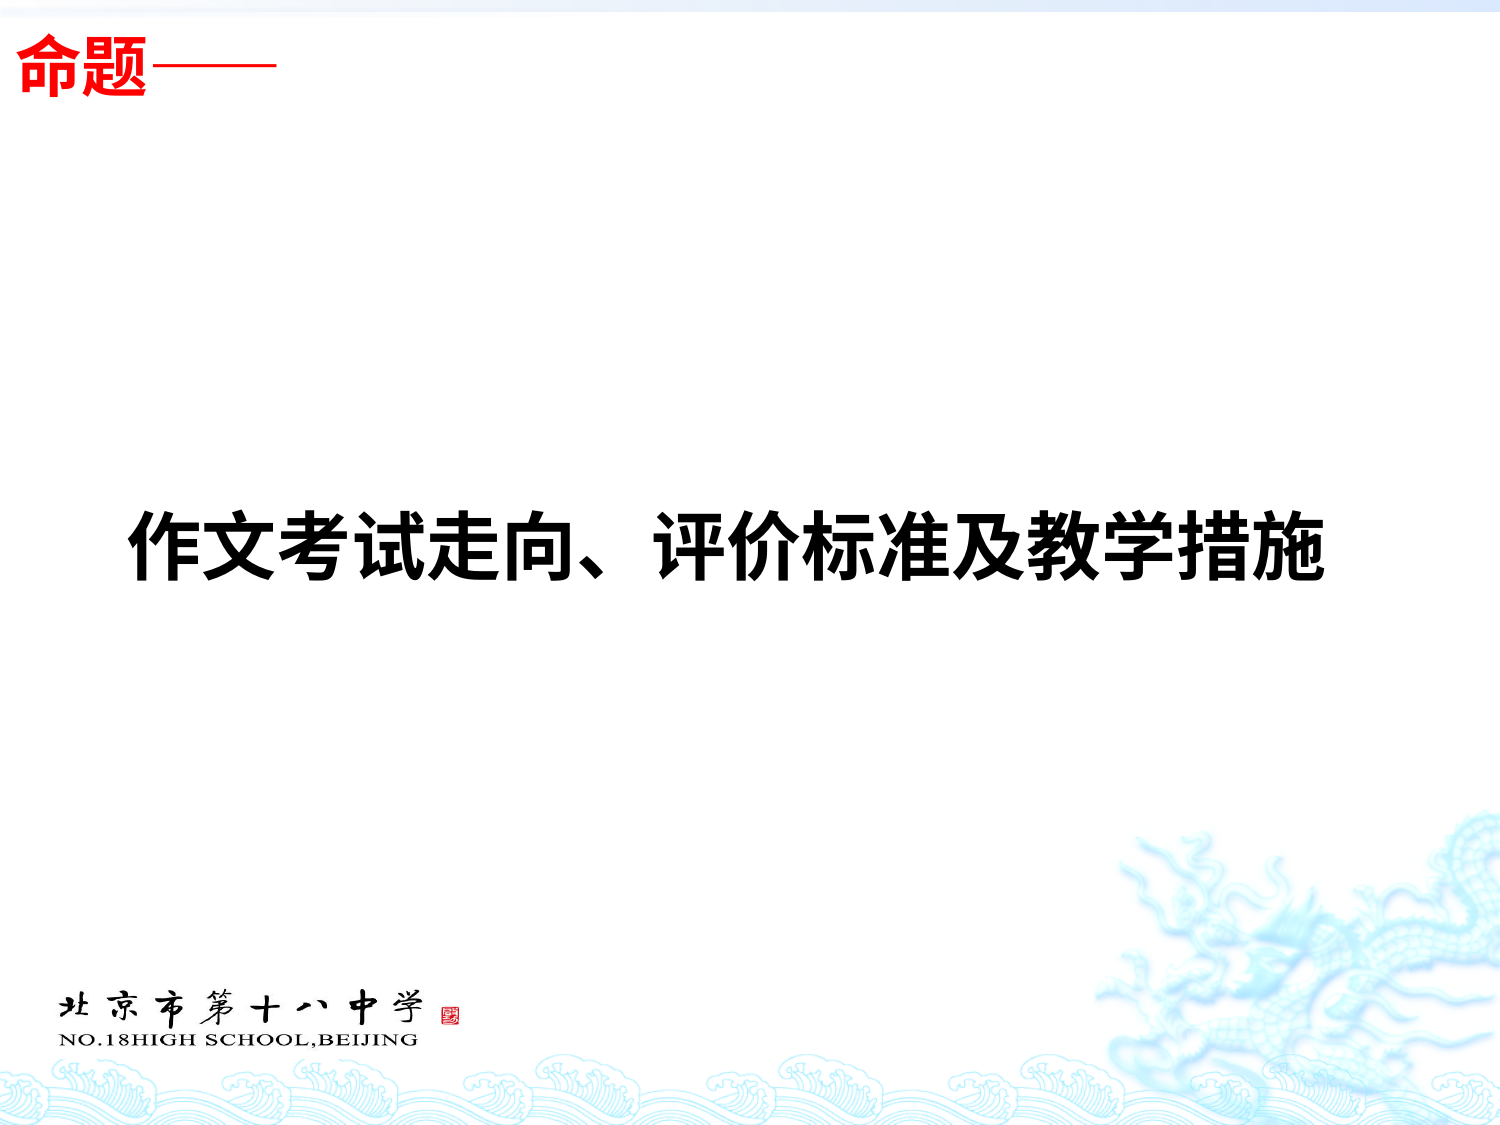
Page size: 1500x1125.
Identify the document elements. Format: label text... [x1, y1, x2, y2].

text_box 作文考试走向、评价标准及教学措施 [111, 492, 1342, 597]
title 命题—— [0, 0, 1409, 129]
picture [0, 984, 516, 1059]
